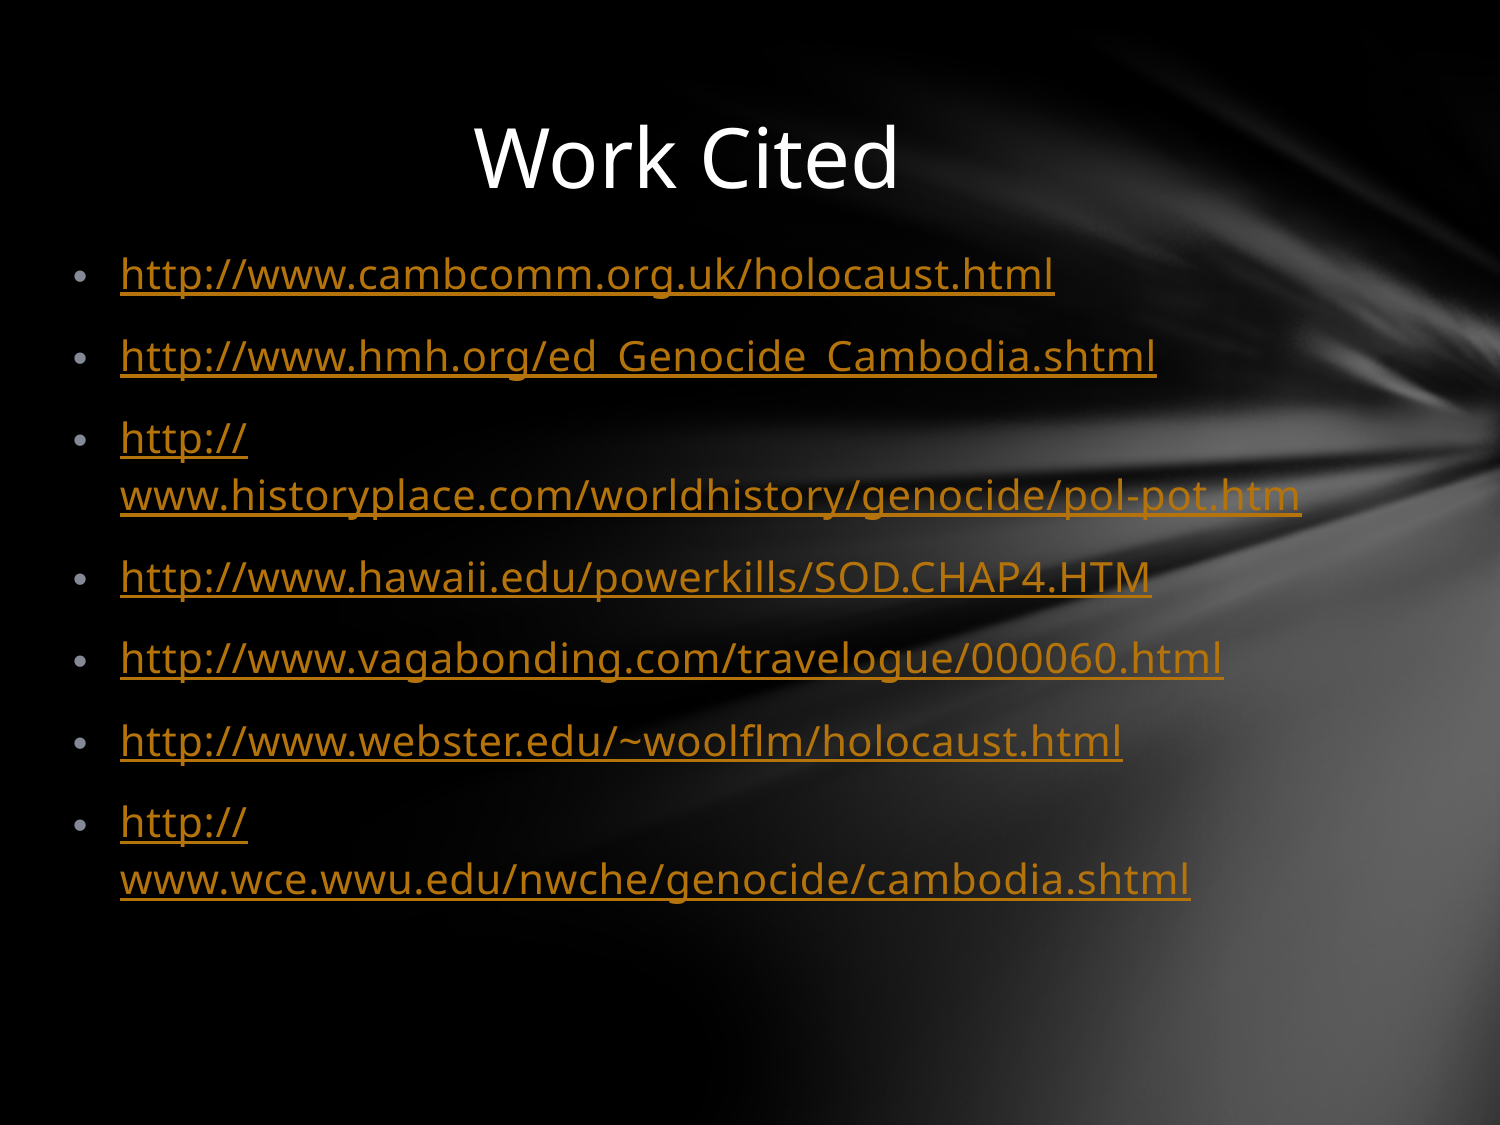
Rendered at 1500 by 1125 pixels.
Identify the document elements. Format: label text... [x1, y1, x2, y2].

title Work Cited [57, 37, 1318, 213]
list http://www.cambcomm.org.uk/holocaust.html http://www.hmh.org/ed_Genocide_Cambodia.shtml http://www.historyplace.com/worldhistory/genocide/pol-pot.htm http://www.hawaii.edu/powerkills/SOD.CHAP4.HTM http://www.vagabonding.com/travelogue/000060.html http://www.webster.edu/~woolflm/holocaust.html http://www.wce.wwu.edu/nwche/genocide/cambodia.shtml [57, 239, 1318, 1015]
